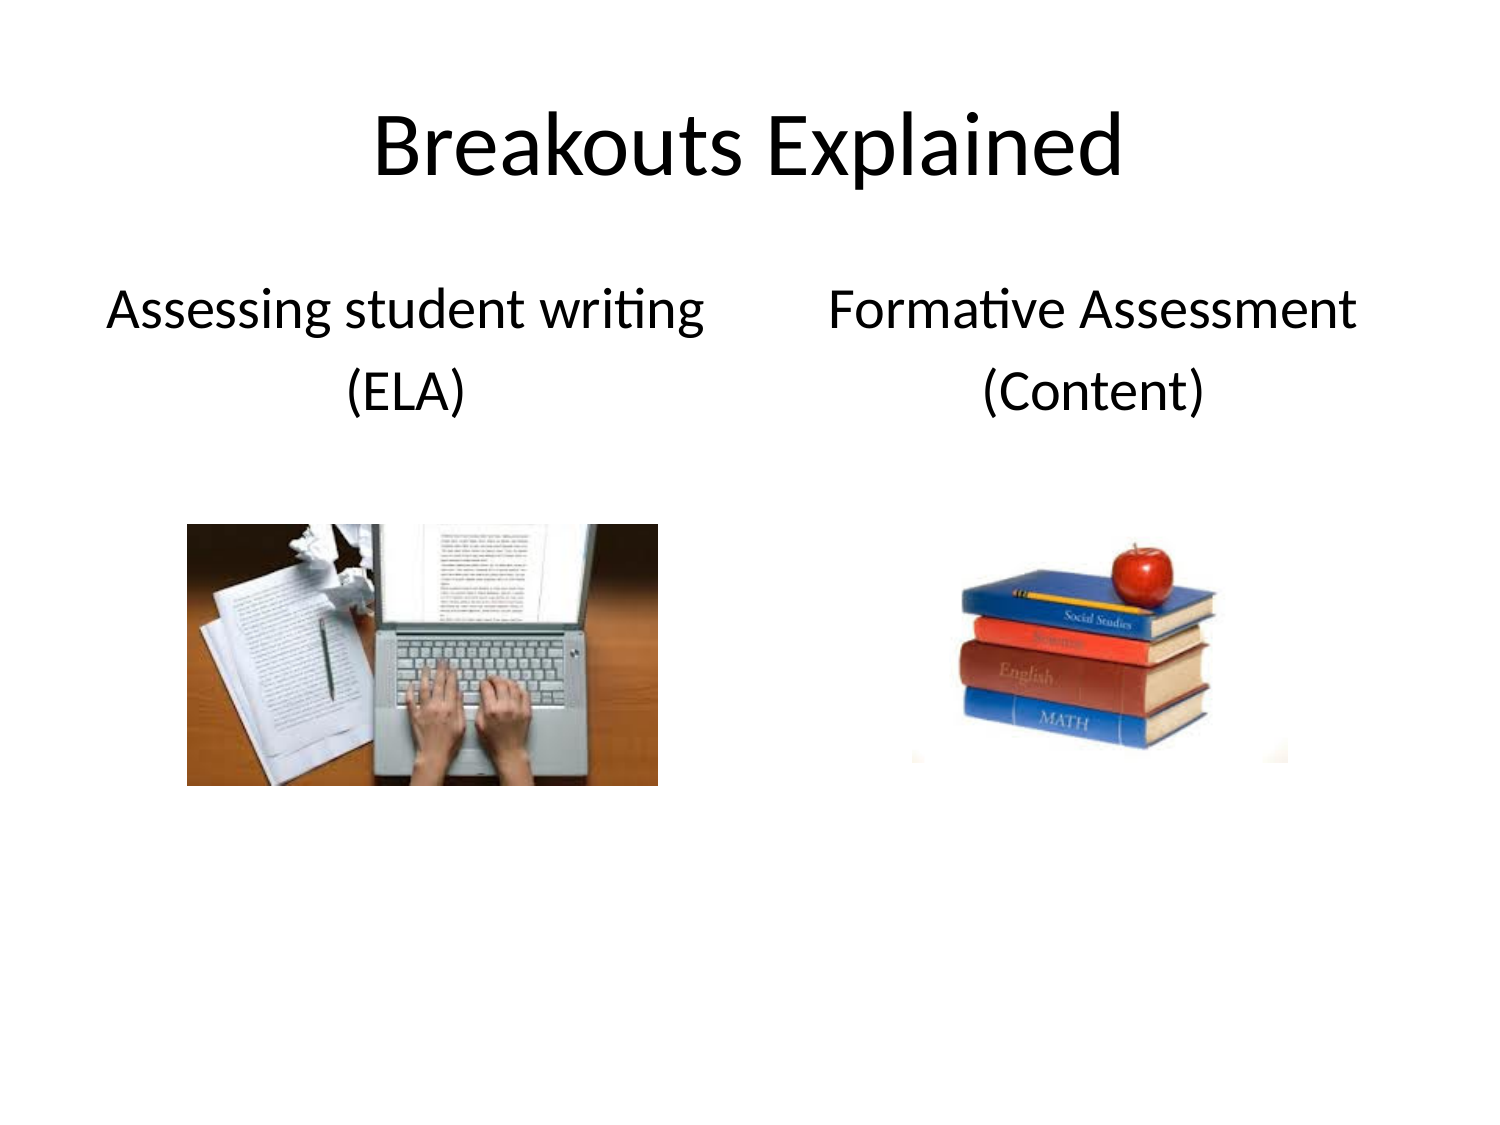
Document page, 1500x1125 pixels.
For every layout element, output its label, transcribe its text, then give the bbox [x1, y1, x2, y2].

list Formative Assessment (Content) [762, 262, 1426, 1006]
picture [187, 524, 658, 787]
list Assessing student writing (ELA) [74, 262, 738, 1006]
picture [912, 512, 1288, 763]
title Breakouts Explained [74, 44, 1426, 233]
